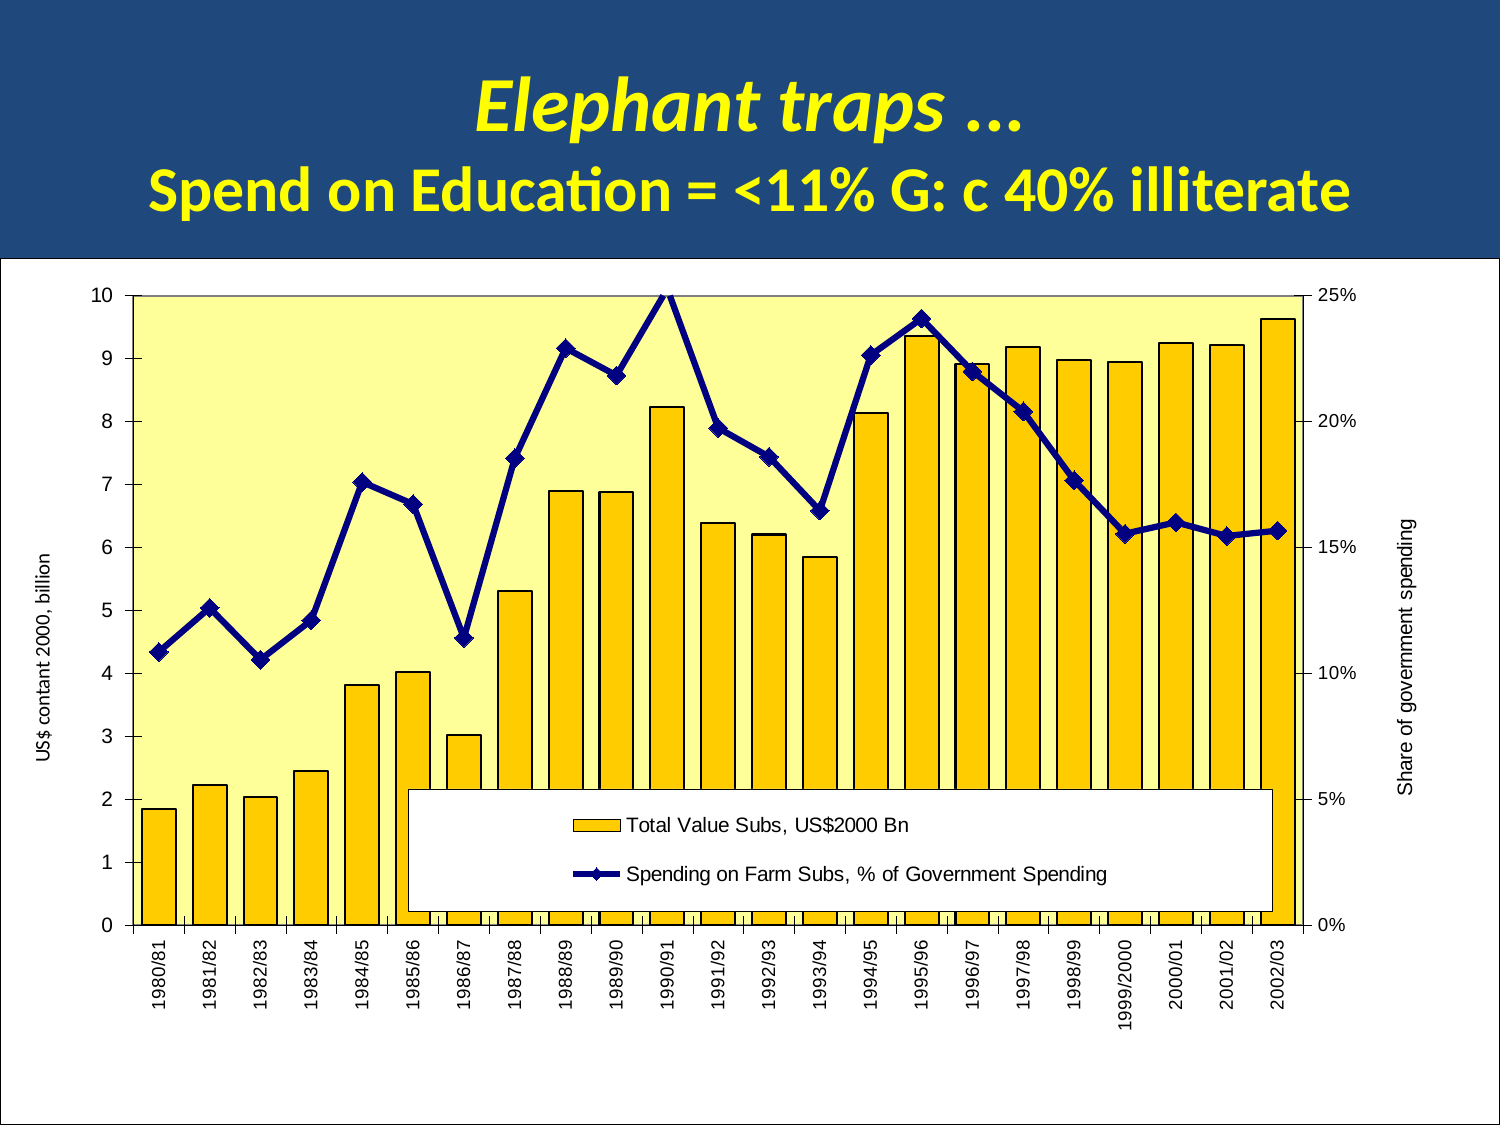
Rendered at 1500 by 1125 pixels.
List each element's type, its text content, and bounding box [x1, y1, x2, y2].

title Elephant traps ... Spend on Education = <11% G: c 40% illiterate [74, 44, 1426, 233]
chart [0, 257, 1500, 1125]
